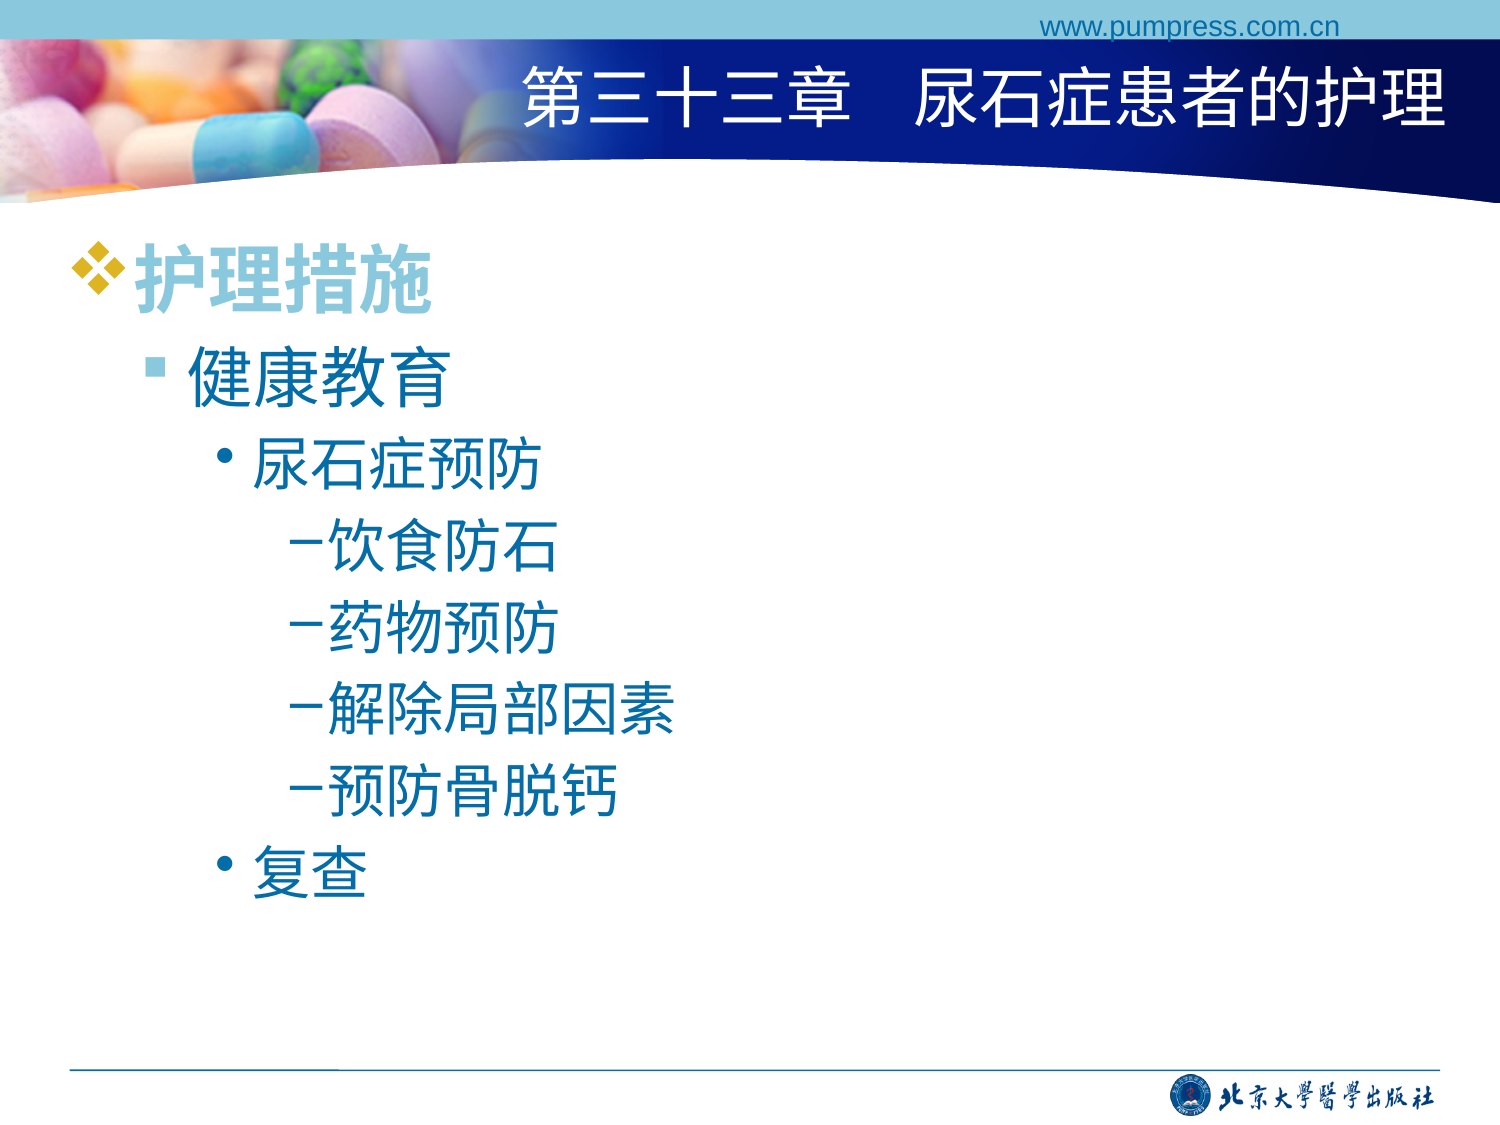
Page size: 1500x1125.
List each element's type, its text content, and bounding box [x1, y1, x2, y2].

slide_number www.pumpress.com.cn [1025, 0, 1463, 38]
picture [1170, 1074, 1436, 1118]
list 护理措施 健康教育 尿石症预防 饮食防石 药物预防 解除局部因素 预防骨脱钙 复查 [49, 224, 1463, 1026]
picture [0, 40, 1500, 203]
title 第三十三章 尿石症患者的护理 [137, 49, 1463, 143]
